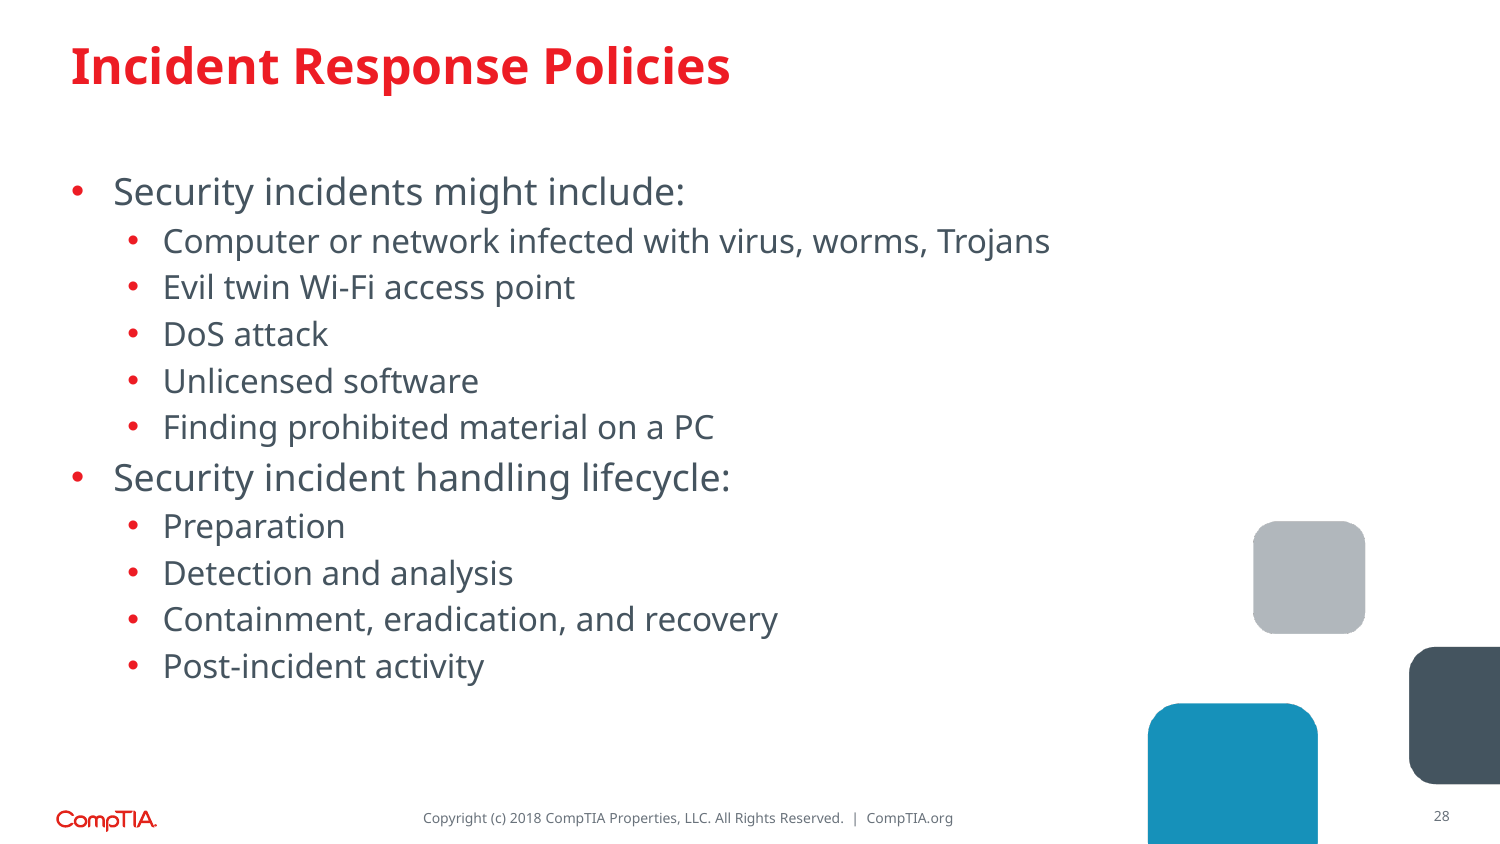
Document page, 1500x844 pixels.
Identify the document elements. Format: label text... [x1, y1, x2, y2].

slide_number 28 [1407, 800, 1450, 835]
picture [1138, 515, 1500, 844]
title Incident Response Policies [56, 12, 1444, 117]
list Security incidents might include: Computer or network infected with virus, worms, Trojans Evil twin Wi-Fi access point DoS attack Unlicensed software Finding prohibited material on a PC Security incident handling lifecycle: Preparation Detection and analysis Containment, eradication, and recovery Post-incident activity [56, 160, 1444, 750]
